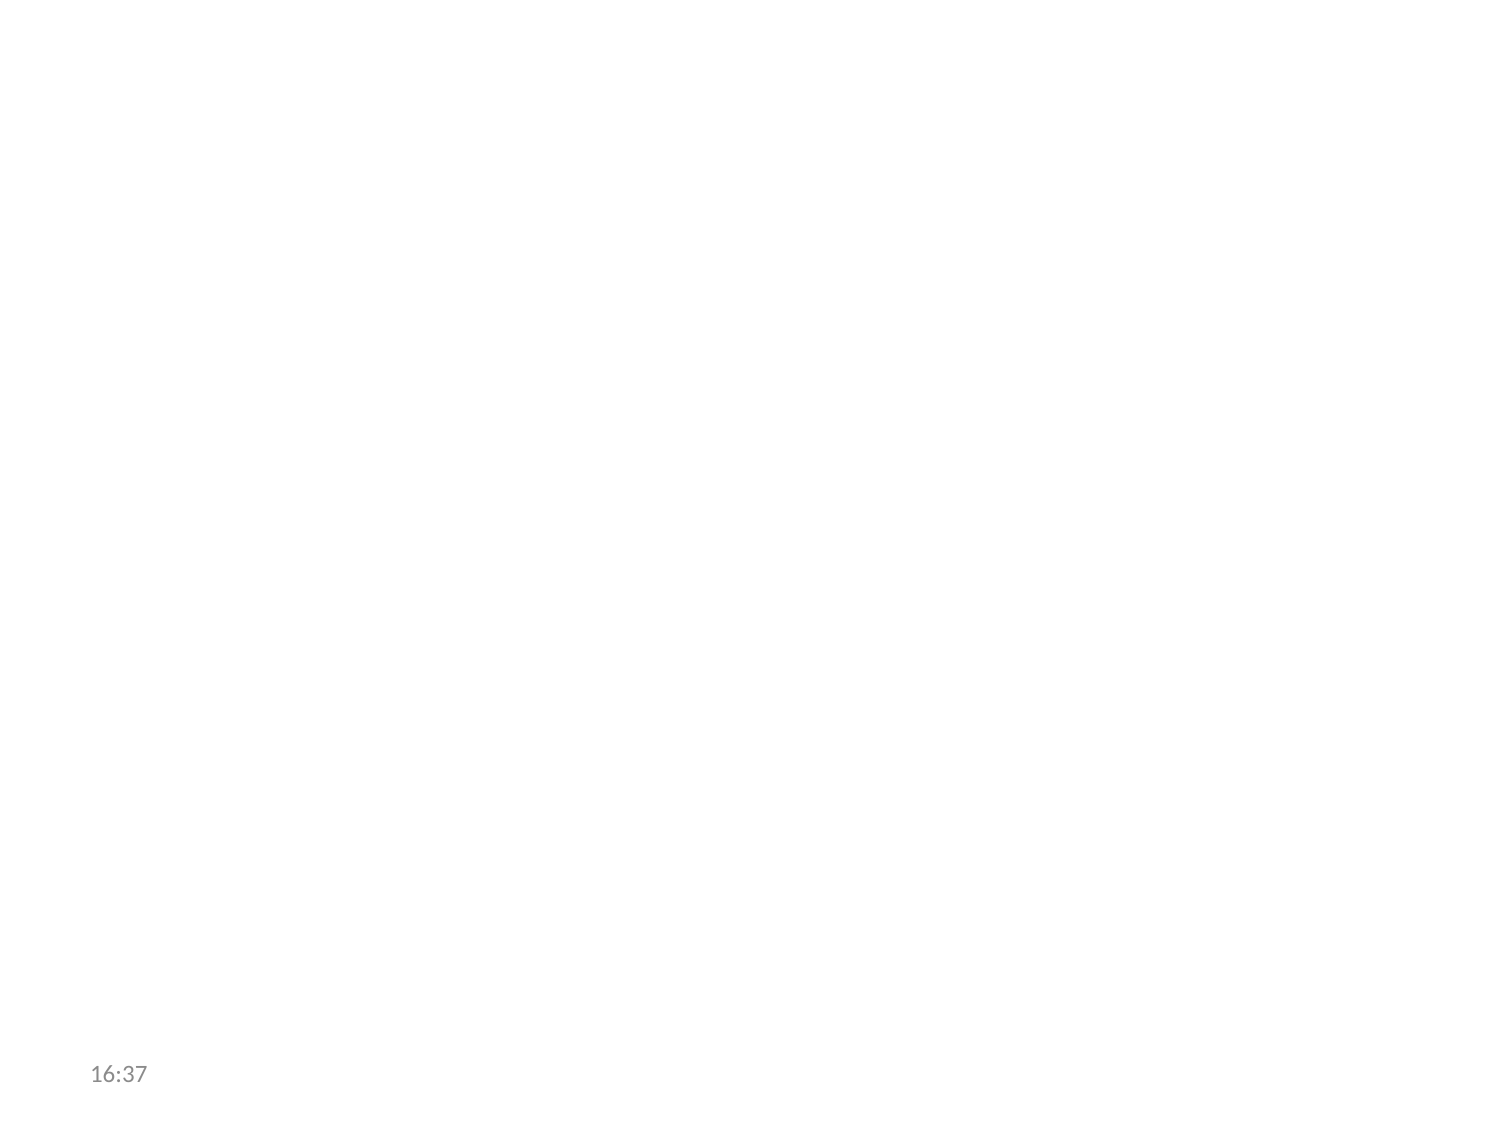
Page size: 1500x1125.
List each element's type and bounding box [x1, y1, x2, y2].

slide_number [75, 1042, 425, 1103]
